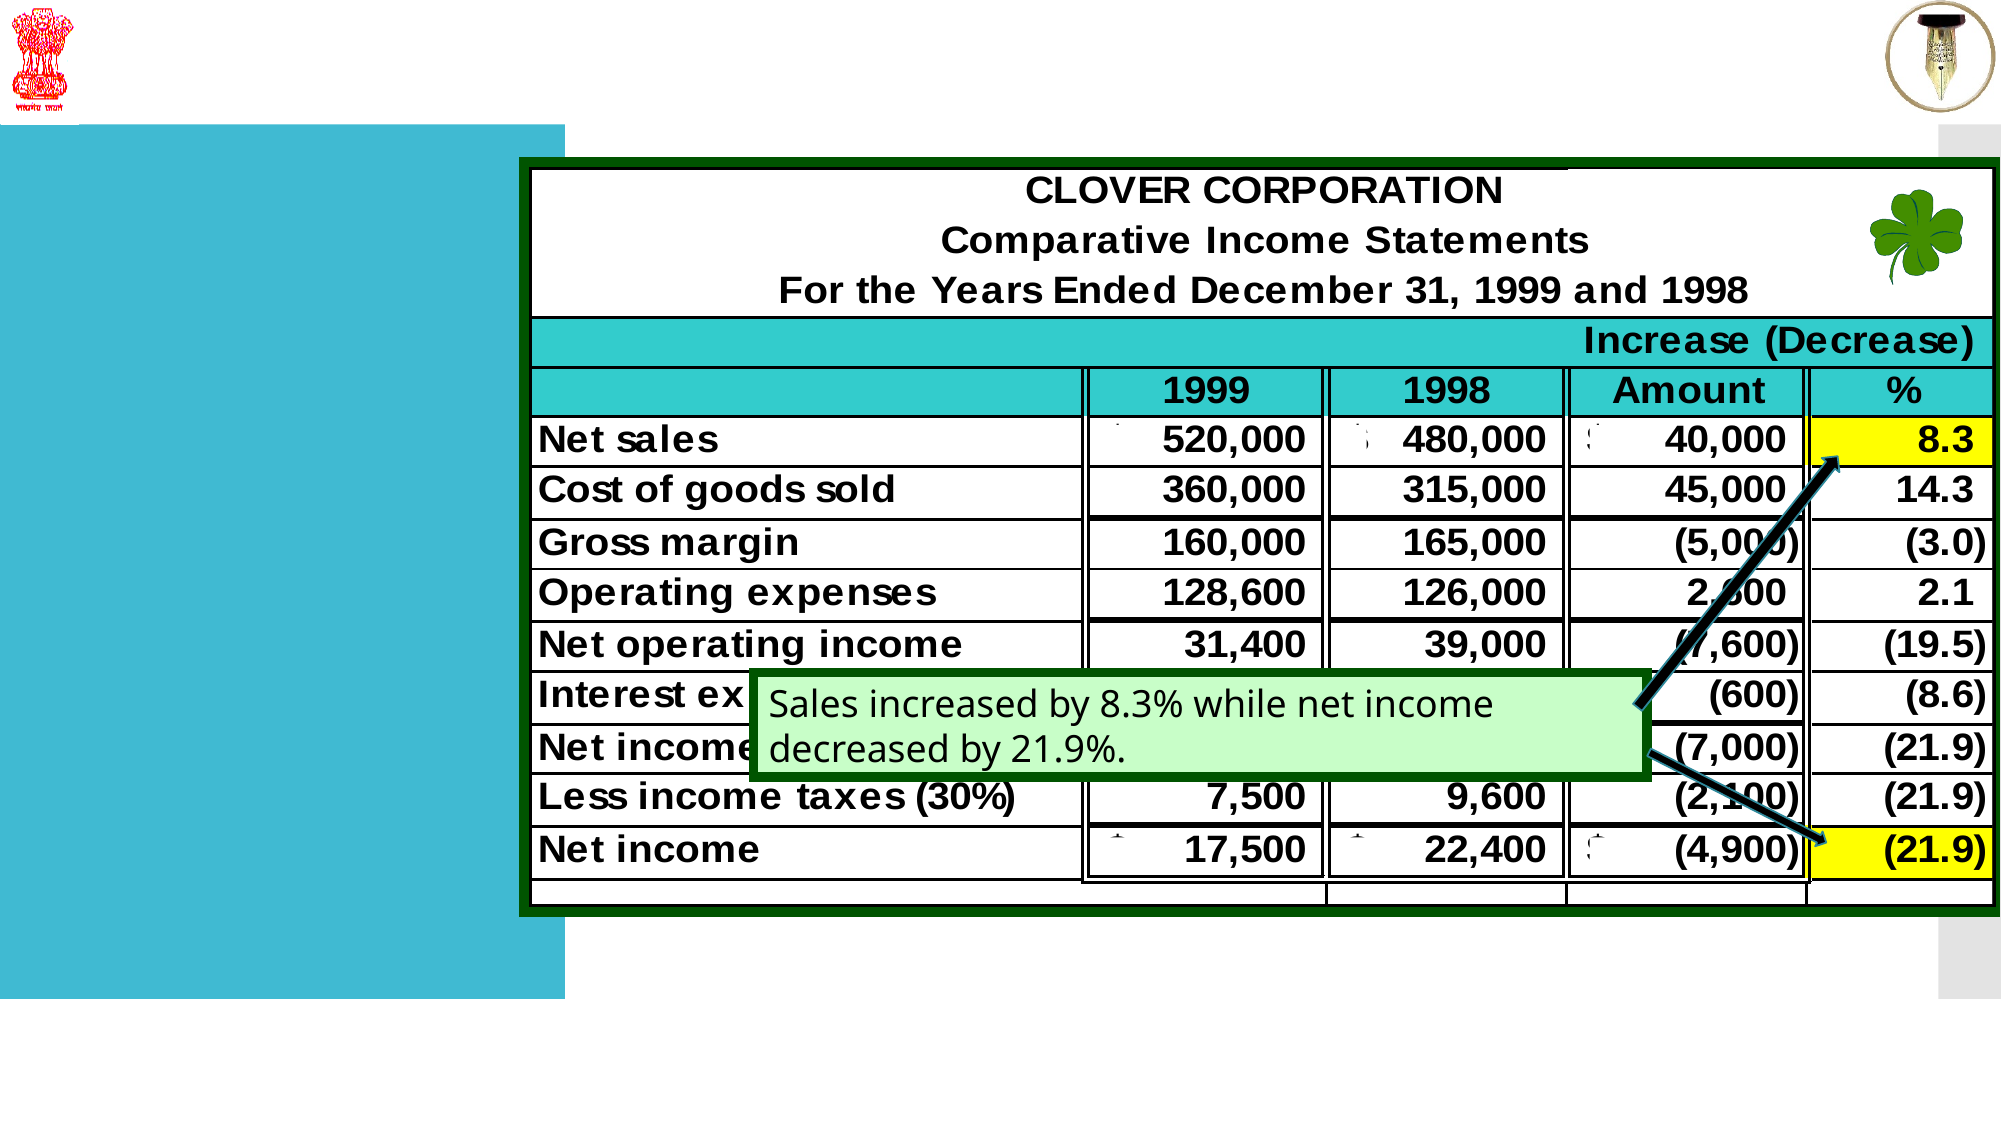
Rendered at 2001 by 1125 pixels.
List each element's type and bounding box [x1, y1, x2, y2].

picture [1884, 0, 1996, 113]
text_box [0, 0, 79, 125]
text_box [1869, 189, 1964, 286]
text_box [528, 166, 1996, 908]
